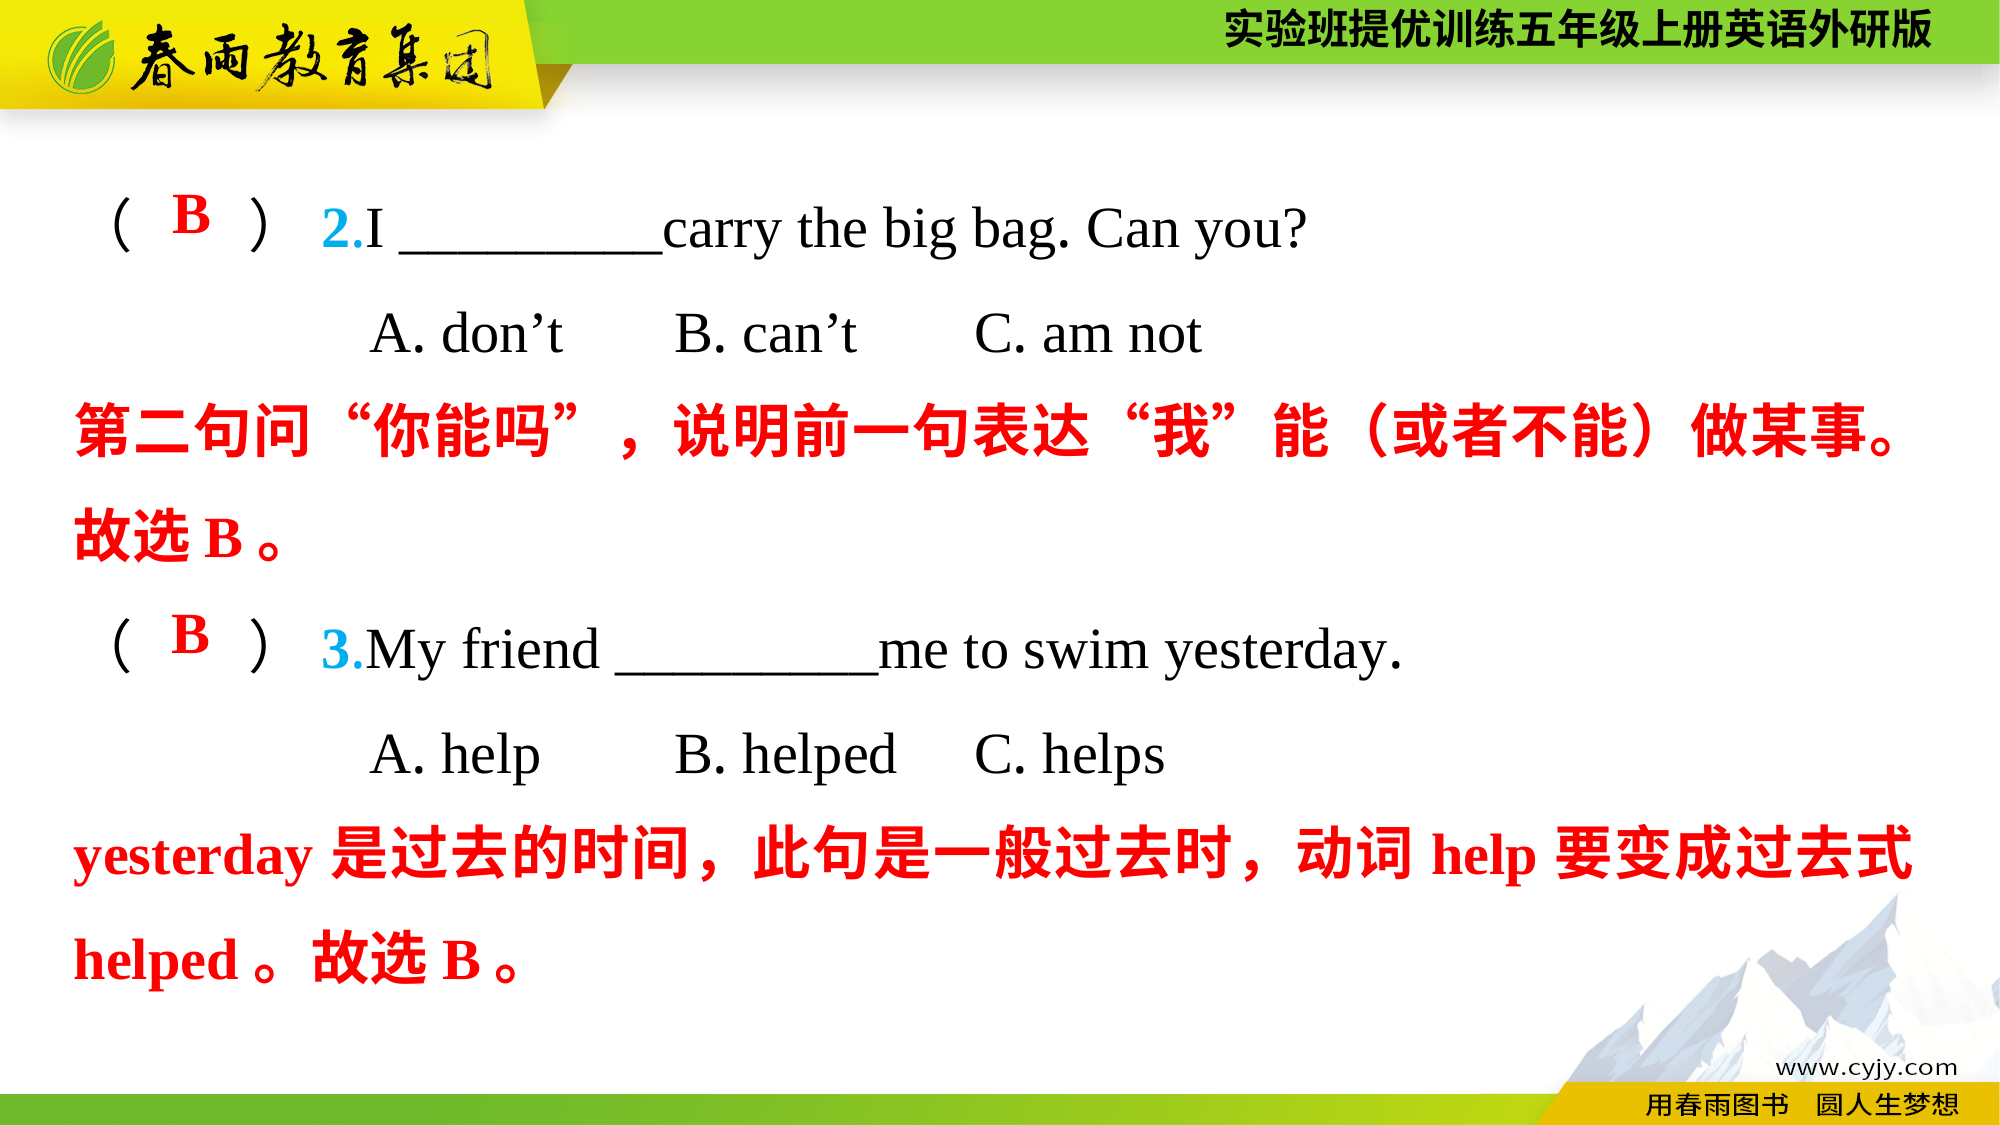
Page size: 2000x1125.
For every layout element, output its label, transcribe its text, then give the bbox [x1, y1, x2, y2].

picture [0, 0, 2000, 1125]
text_box B [157, 168, 226, 253]
list （ ）2.I _________carry the big bag. Can you? A. don’t B. can’t C. am not [59, 146, 1944, 351]
text_box B [156, 588, 226, 673]
text_box （ ）3.My friend _________me to swim yesterday. A. help B. helped C. helps [59, 567, 1944, 773]
text_box 第二句问“你能吗”，说明前一句表达“我”能（或者不能）做某事。故选B。 [59, 351, 1944, 567]
text_box yesterday是过去的时间，此句是一般过去时，动词help要变成过去式helped。故选B。 [59, 773, 1944, 999]
